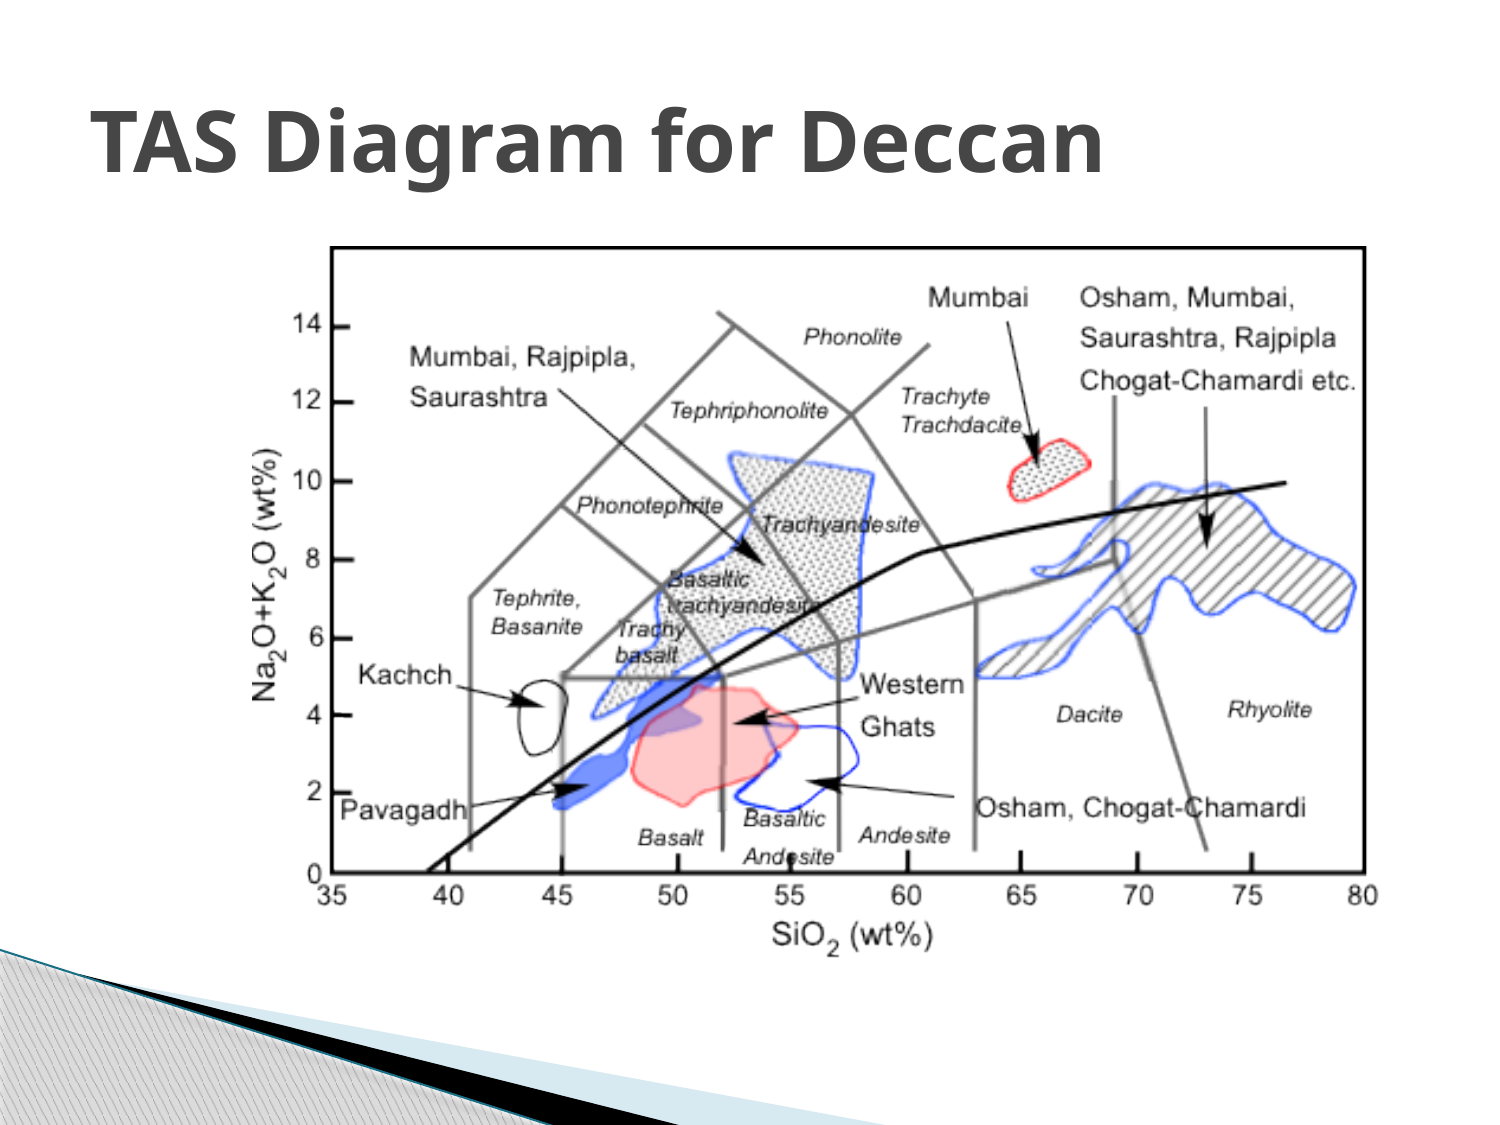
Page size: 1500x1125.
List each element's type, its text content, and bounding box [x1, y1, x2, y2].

title TAS Diagram for Deccan [75, 45, 1425, 233]
picture [251, 246, 1384, 965]
